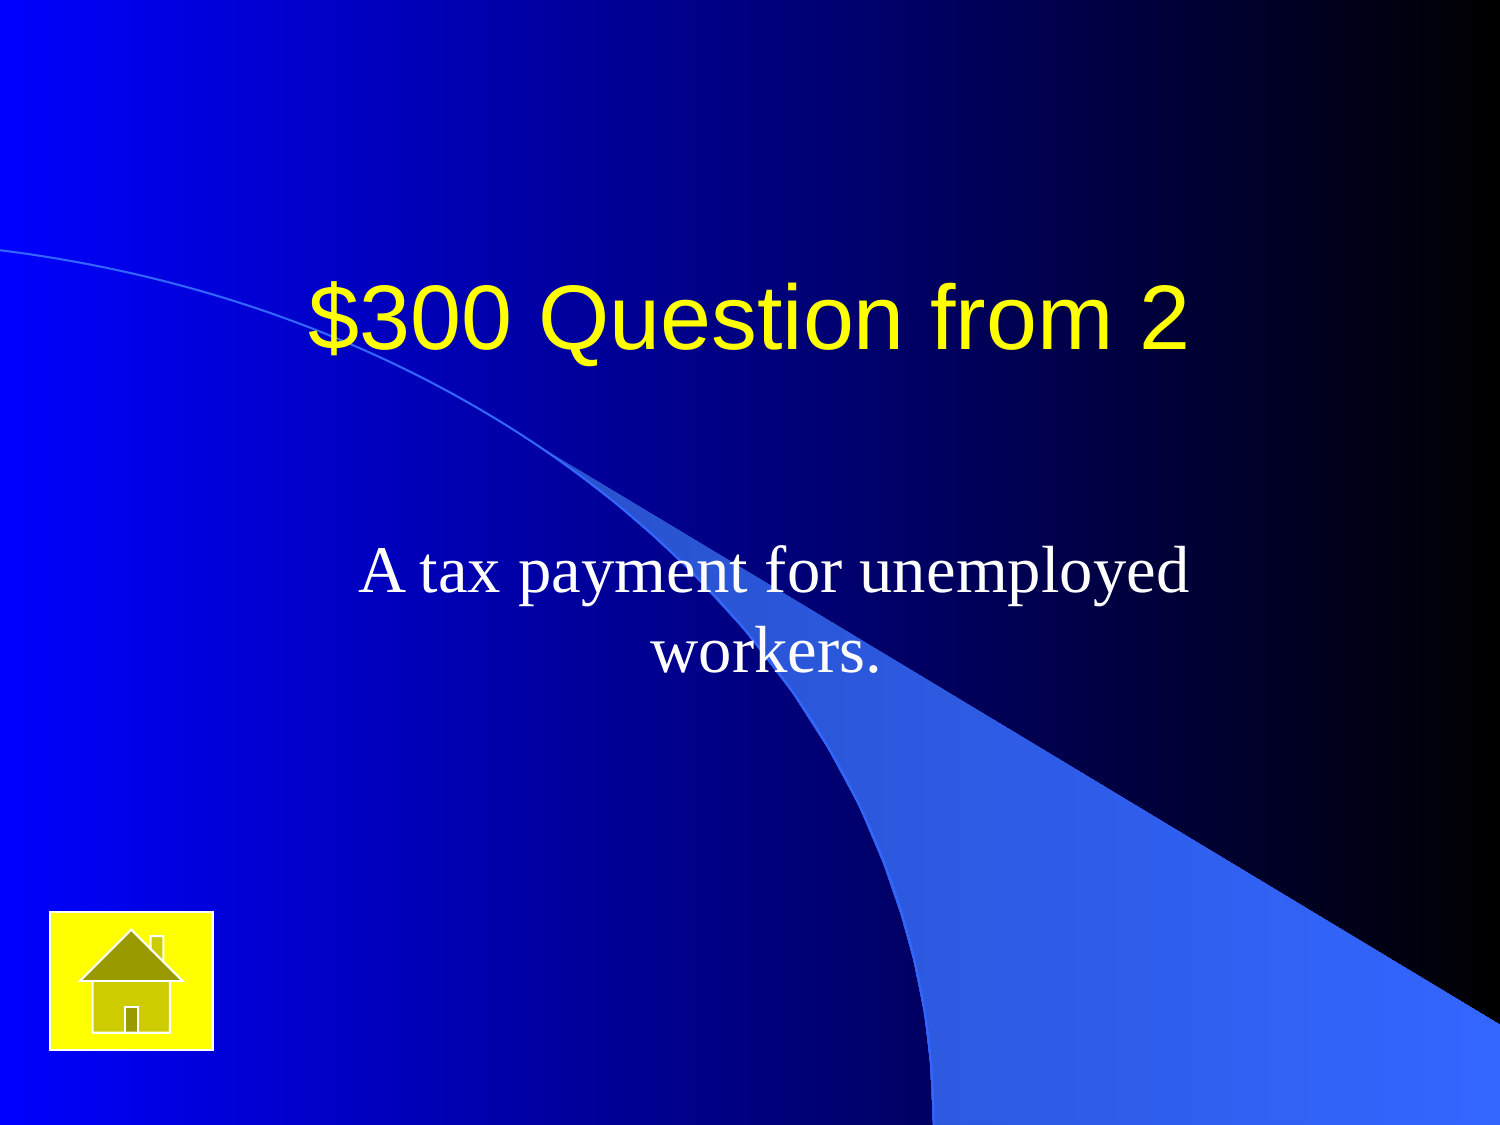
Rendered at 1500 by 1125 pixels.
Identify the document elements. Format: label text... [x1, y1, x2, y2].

subtitle A tax payment for unemployed workers. [249, 462, 1301, 751]
title $300 Question from 2 [0, 187, 1500, 376]
